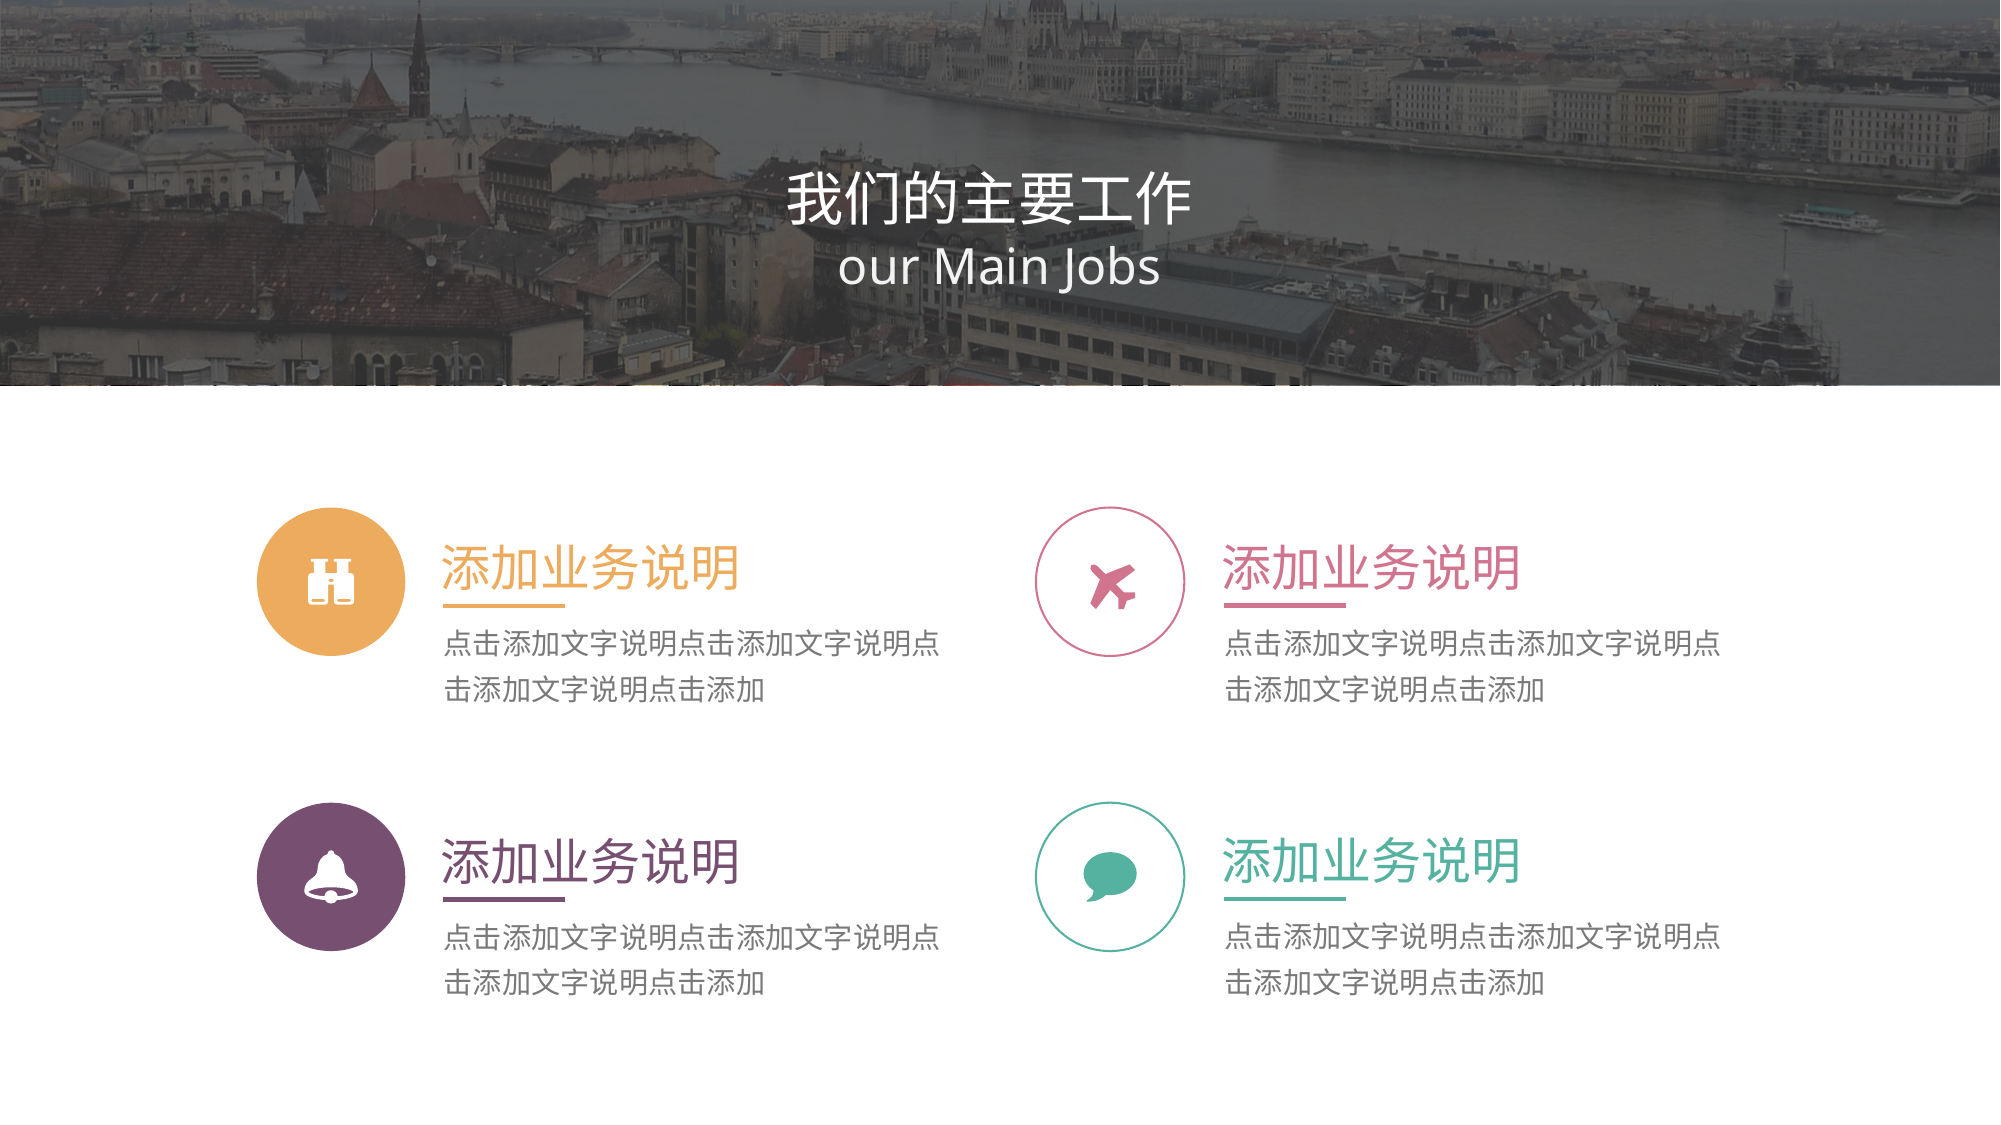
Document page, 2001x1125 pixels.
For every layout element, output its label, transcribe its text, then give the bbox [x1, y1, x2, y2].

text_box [256, 507, 406, 656]
text_box 添加业务说明 [1206, 822, 1602, 898]
text_box 添加业务说明 [1206, 529, 1602, 604]
text_box 添加业务说明 [425, 529, 821, 605]
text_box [1035, 802, 1185, 952]
text_box 点击添加文字说明点击添加文字说明点击添加文字说明点击添加 [428, 607, 963, 714]
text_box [256, 802, 406, 952]
text_box 添加业务说明 [425, 822, 821, 898]
text_box 点击添加文字说明点击添加文字说明点击添加文字说明点击添加 [1209, 607, 1744, 714]
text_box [1035, 507, 1185, 656]
text_box 点击添加文字说明点击添加文字说明点击添加文字说明点击添加 [428, 901, 963, 1007]
text_box 点击添加文字说明点击添加文字说明点击添加文字说明点击添加 [1209, 901, 1744, 1007]
picture [0, 0, 2000, 386]
